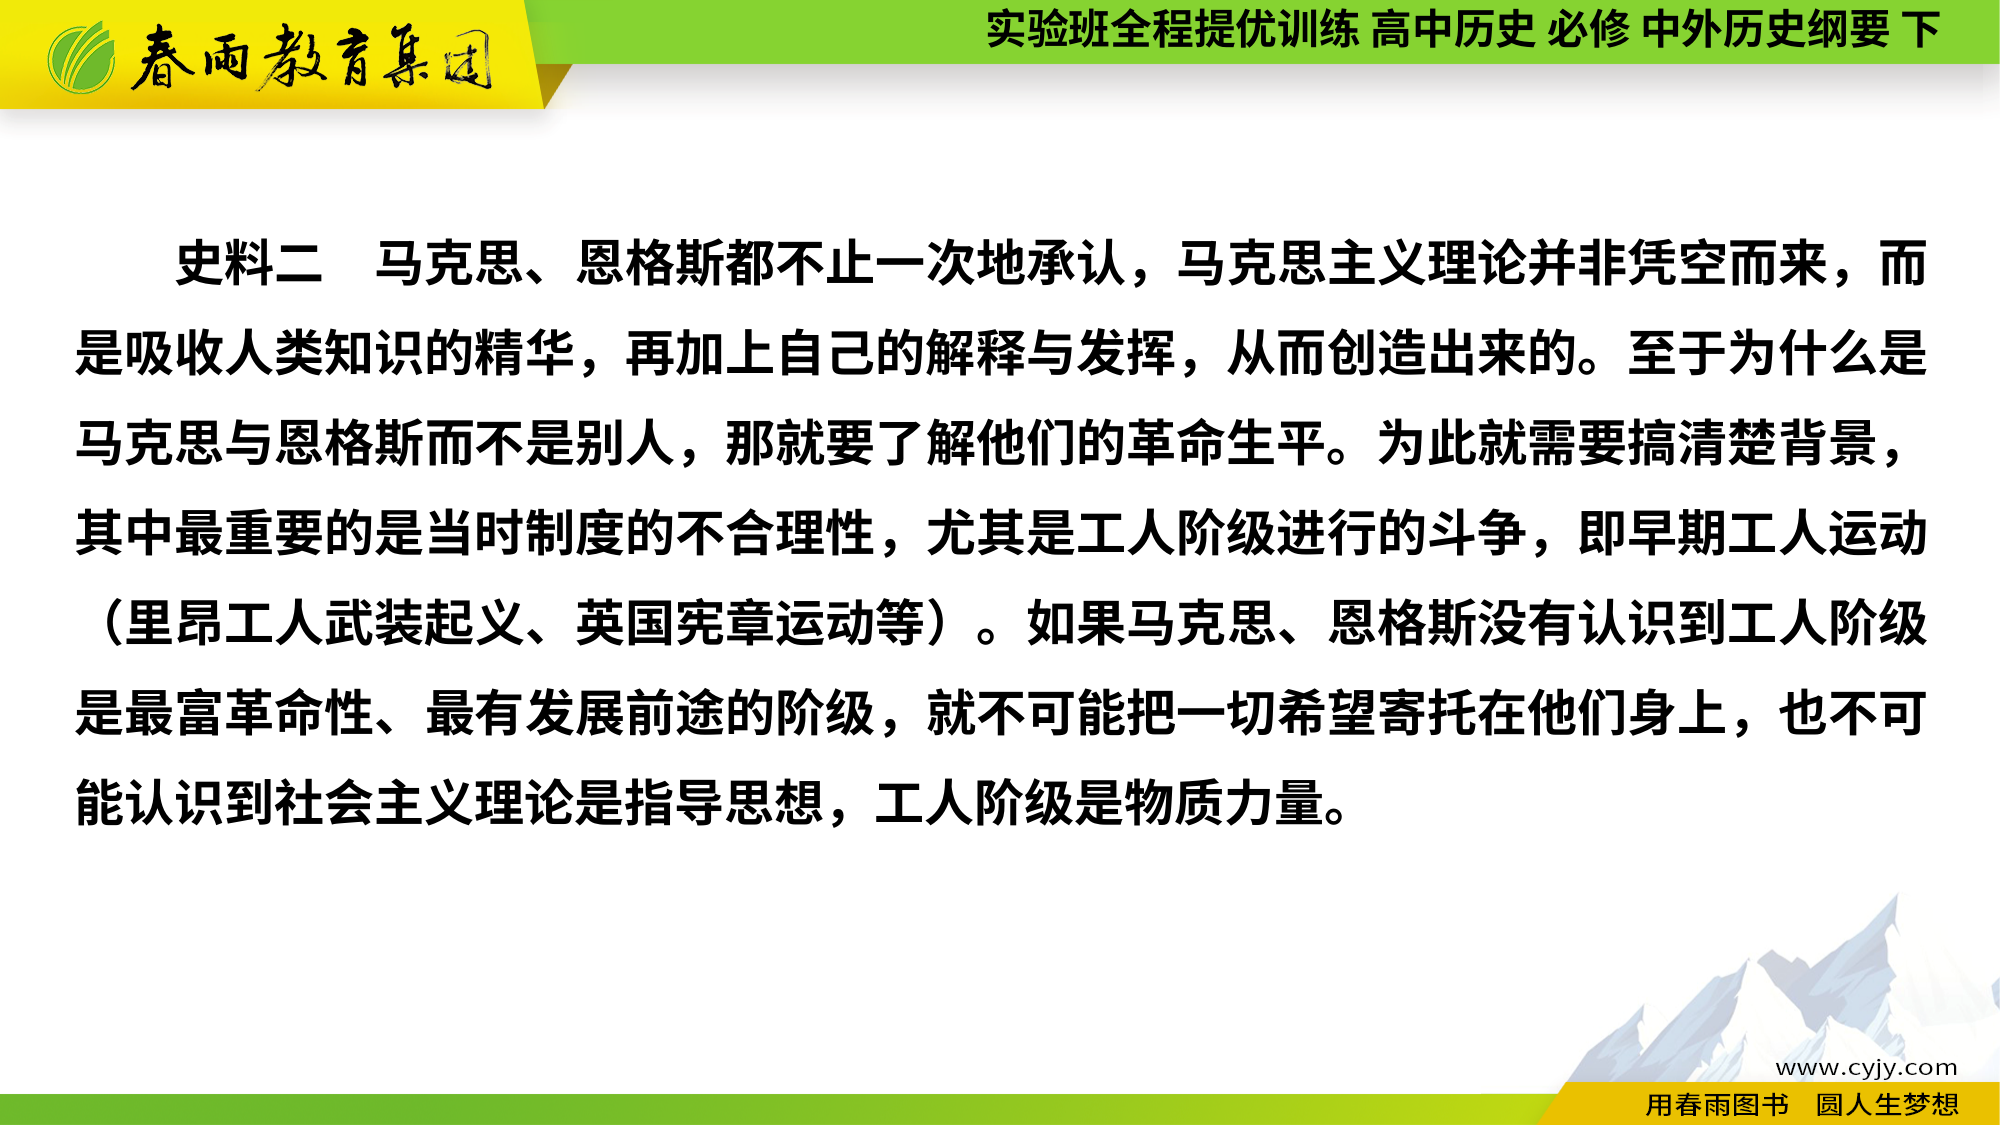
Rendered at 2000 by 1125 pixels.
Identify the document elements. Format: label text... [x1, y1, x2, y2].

list 史料二 马克思、恩格斯都不止一次地承认，马克思主义理论并非凭空而来，而是吸收人类知识的精华，再加上自己的解释与发挥，从而创造出来的。至于为什么是马克思与恩格斯而不是别人，那就要了解他们的革命生平。为此就需要搞清楚背景，其中最重要的是当时制度的不合理性，尤其是工人阶级进行的斗争，即早期工人运动（里昂工人武装起义、英国宪章运动等）。如果马克思、恩格斯没有认识到工人阶级是最富革命性、最有发展前途的阶级，就不可能把一切希望寄托在他们身上，也不可能认识到社会主义理论是指导思想，工人阶级是物质力量。 [59, 194, 1944, 835]
picture [0, 0, 2000, 1125]
